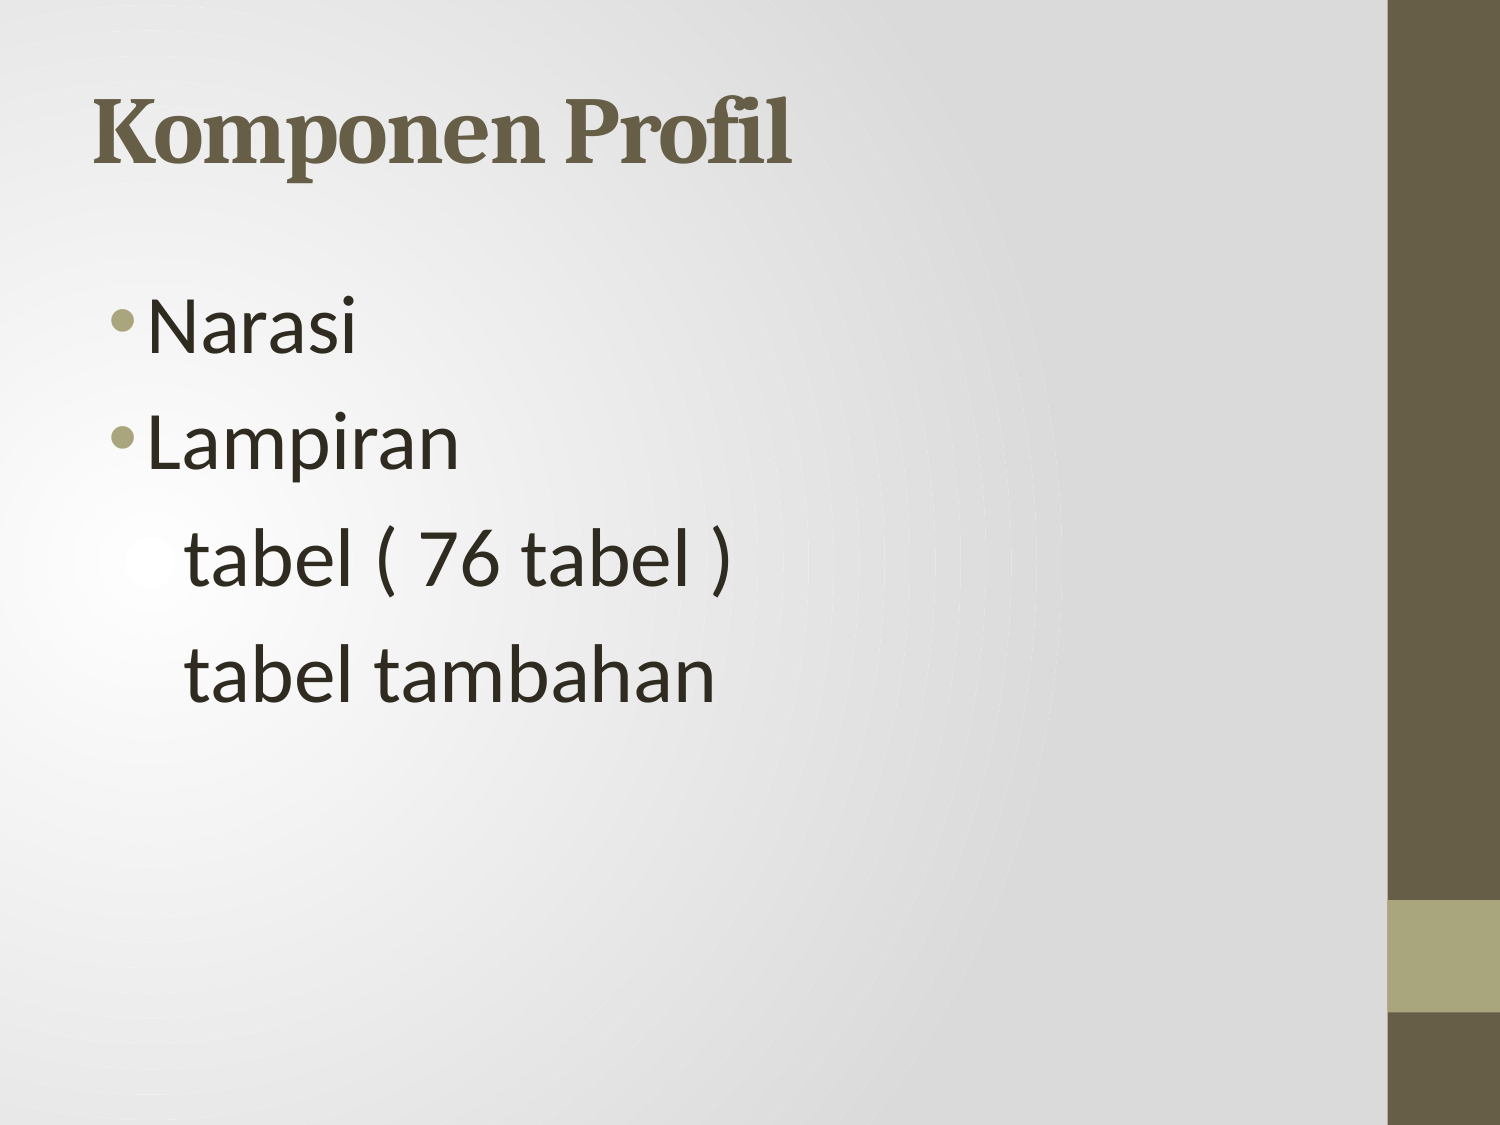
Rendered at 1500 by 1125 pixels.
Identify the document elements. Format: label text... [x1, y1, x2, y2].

list Narasi Lampiran tabel ( 76 tabel ) tabel tambahan [75, 262, 1325, 1050]
title Komponen Profil [76, 30, 1327, 219]
